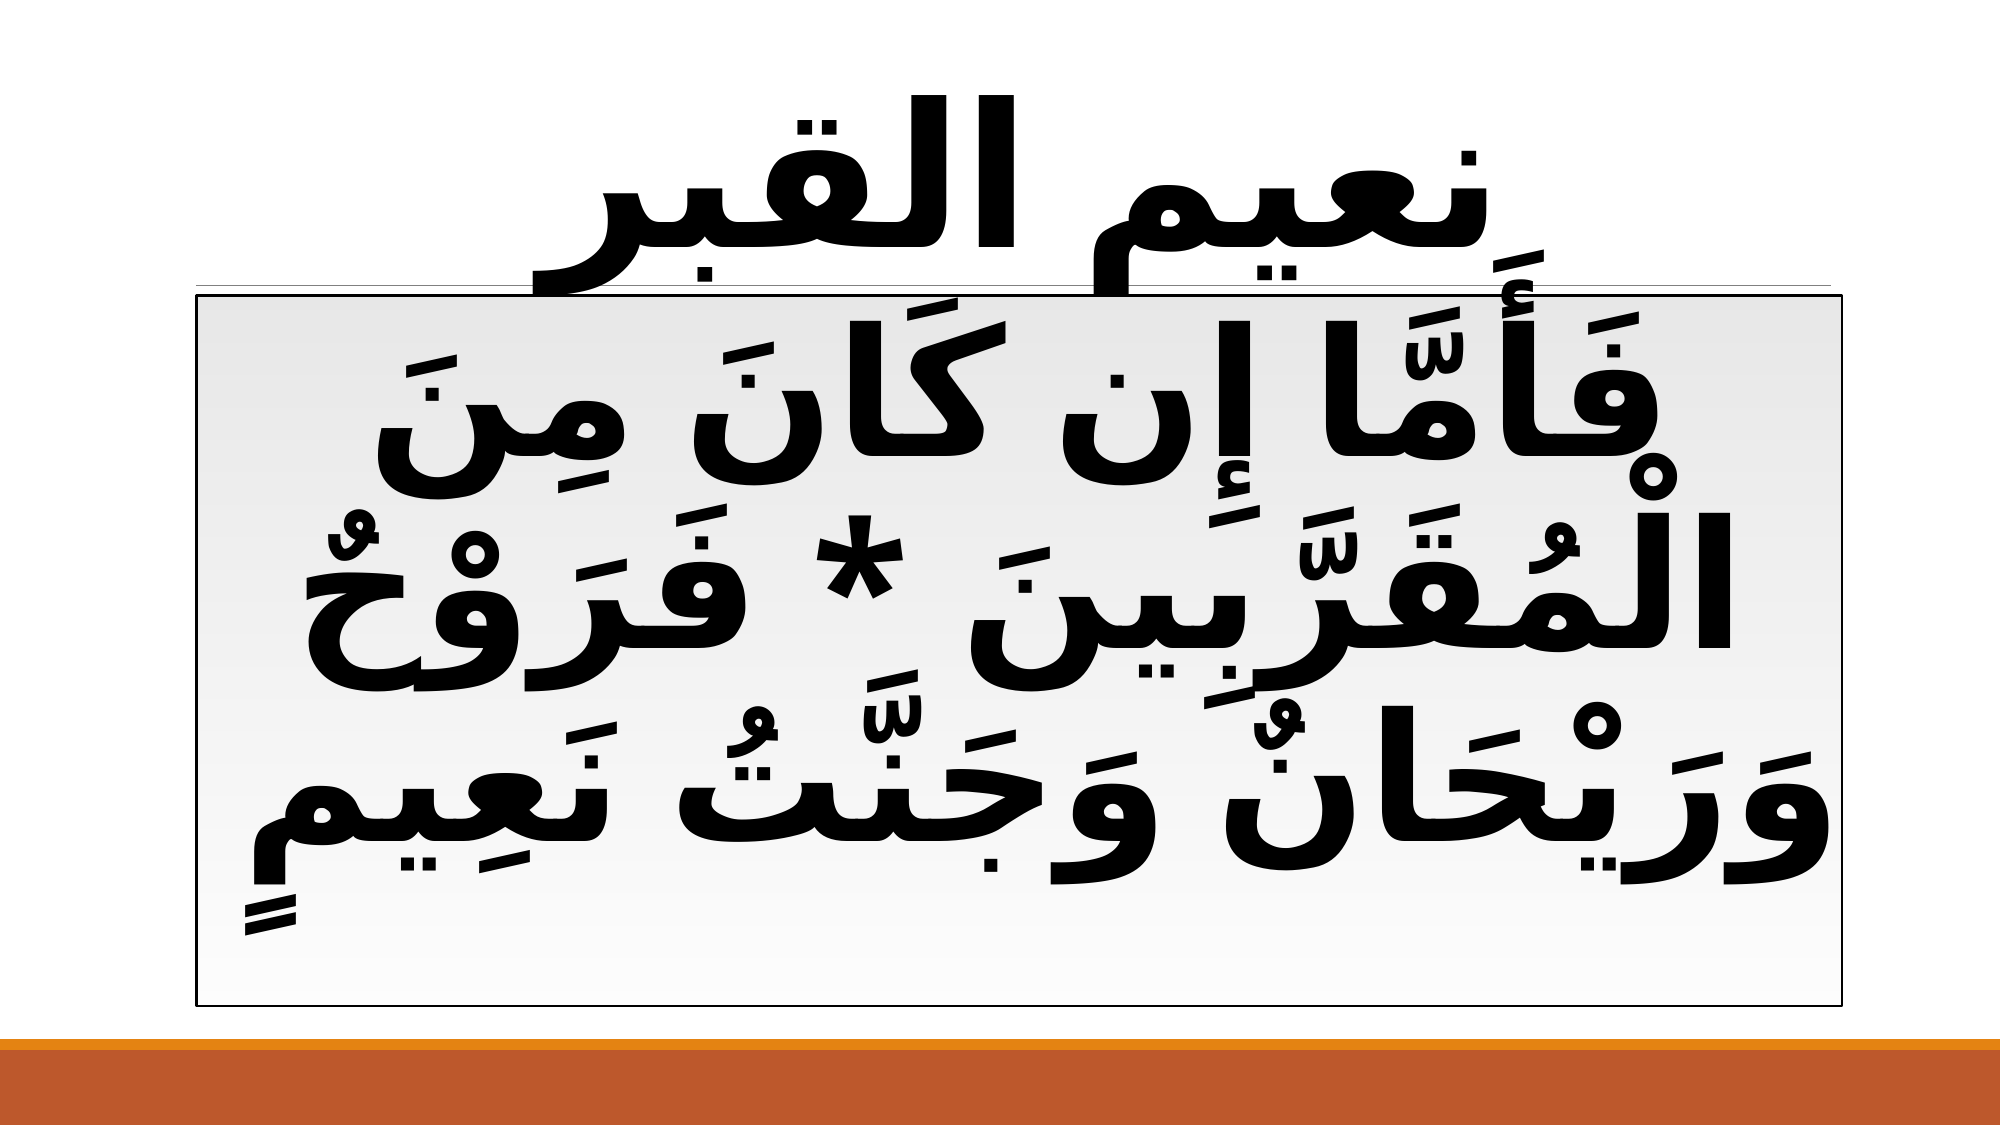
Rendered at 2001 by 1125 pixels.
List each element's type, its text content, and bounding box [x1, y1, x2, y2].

list فَأَمَّا إِن كَانَ مِنَ الْمُقَرَّبِينَ * فَرَوْحٌ وَرَيْحَانٌ وَجَنَّتُ نَعِيمٍ [195, 294, 1843, 1007]
title نعيم القبر [232, 44, 1813, 294]
